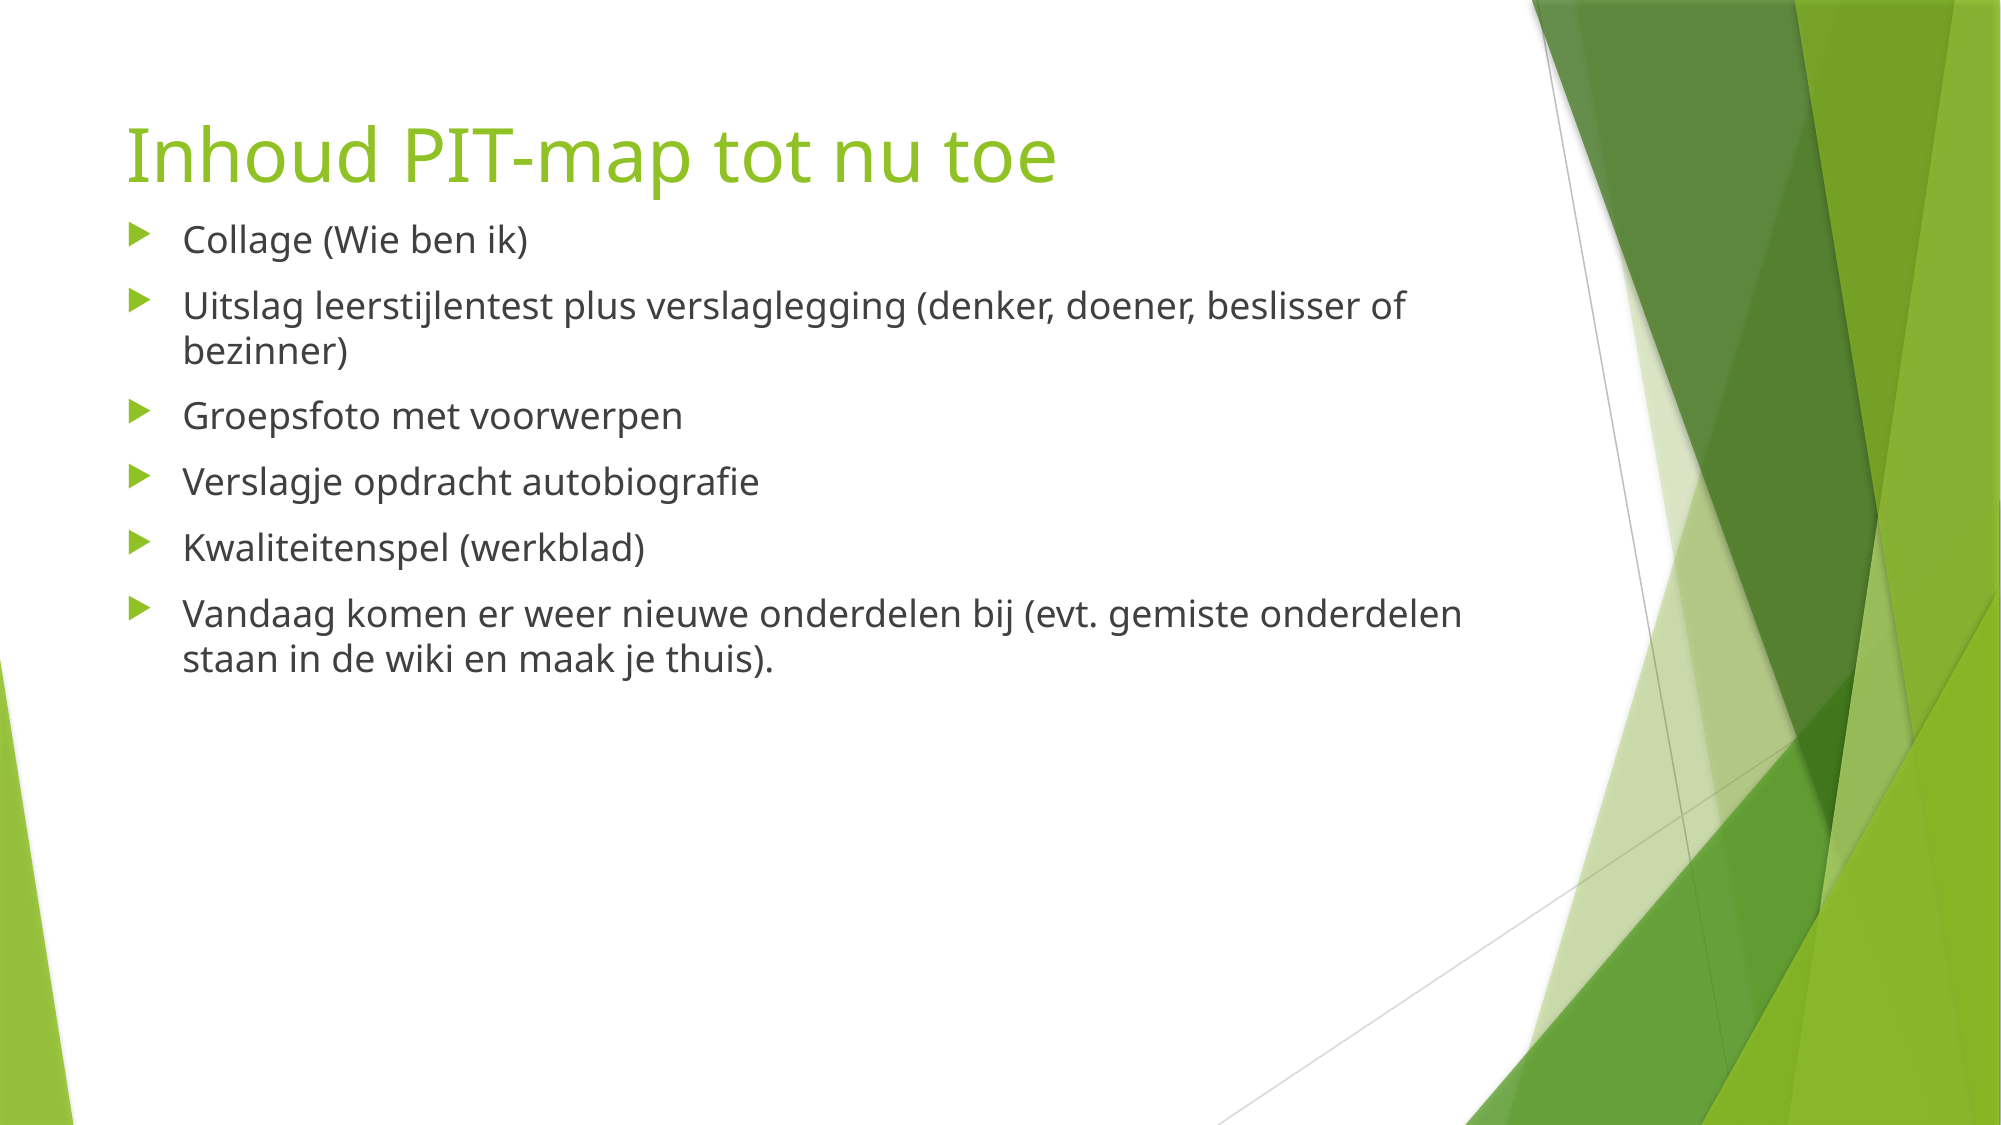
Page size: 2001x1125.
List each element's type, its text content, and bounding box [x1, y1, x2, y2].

list Collage (Wie ben ik) Uitslag leerstijlentest plus verslaglegging (denker, doener, beslisser of bezinner) Groepsfoto met voorwerpen Verslagje opdracht autobiografie Kwaliteitenspel (werkblad) Vandaag komen er weer nieuwe onderdelen bij (evt. gemiste onderdelen staan in de wiki en maak je thuis). [111, 208, 1584, 845]
title Inhoud PIT-map tot nu toe [111, 99, 1522, 208]
